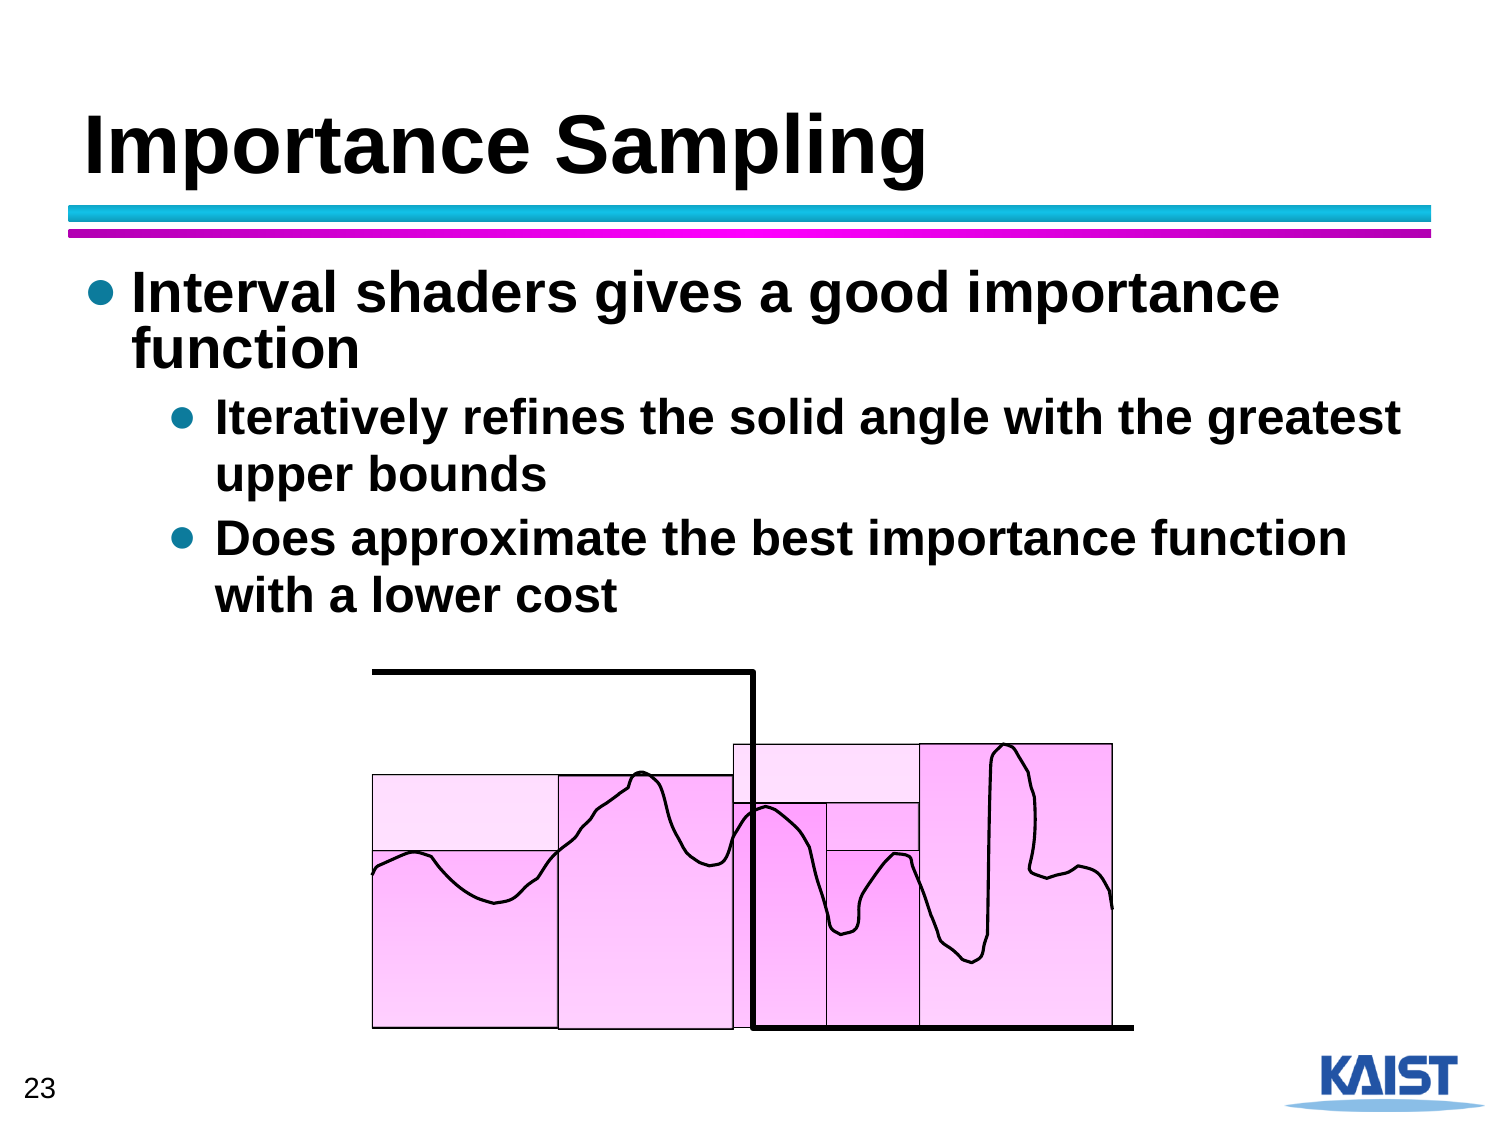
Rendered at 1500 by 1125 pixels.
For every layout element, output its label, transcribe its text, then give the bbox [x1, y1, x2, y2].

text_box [371, 671, 1135, 1029]
title Importance Sampling [68, 48, 1428, 199]
picture [1284, 1055, 1485, 1112]
list Interval shaders gives a good importance function Iteratively refines the solid angle with the greatest upper bounds Does approximate the best importance function with a lower cost [68, 259, 1434, 1093]
